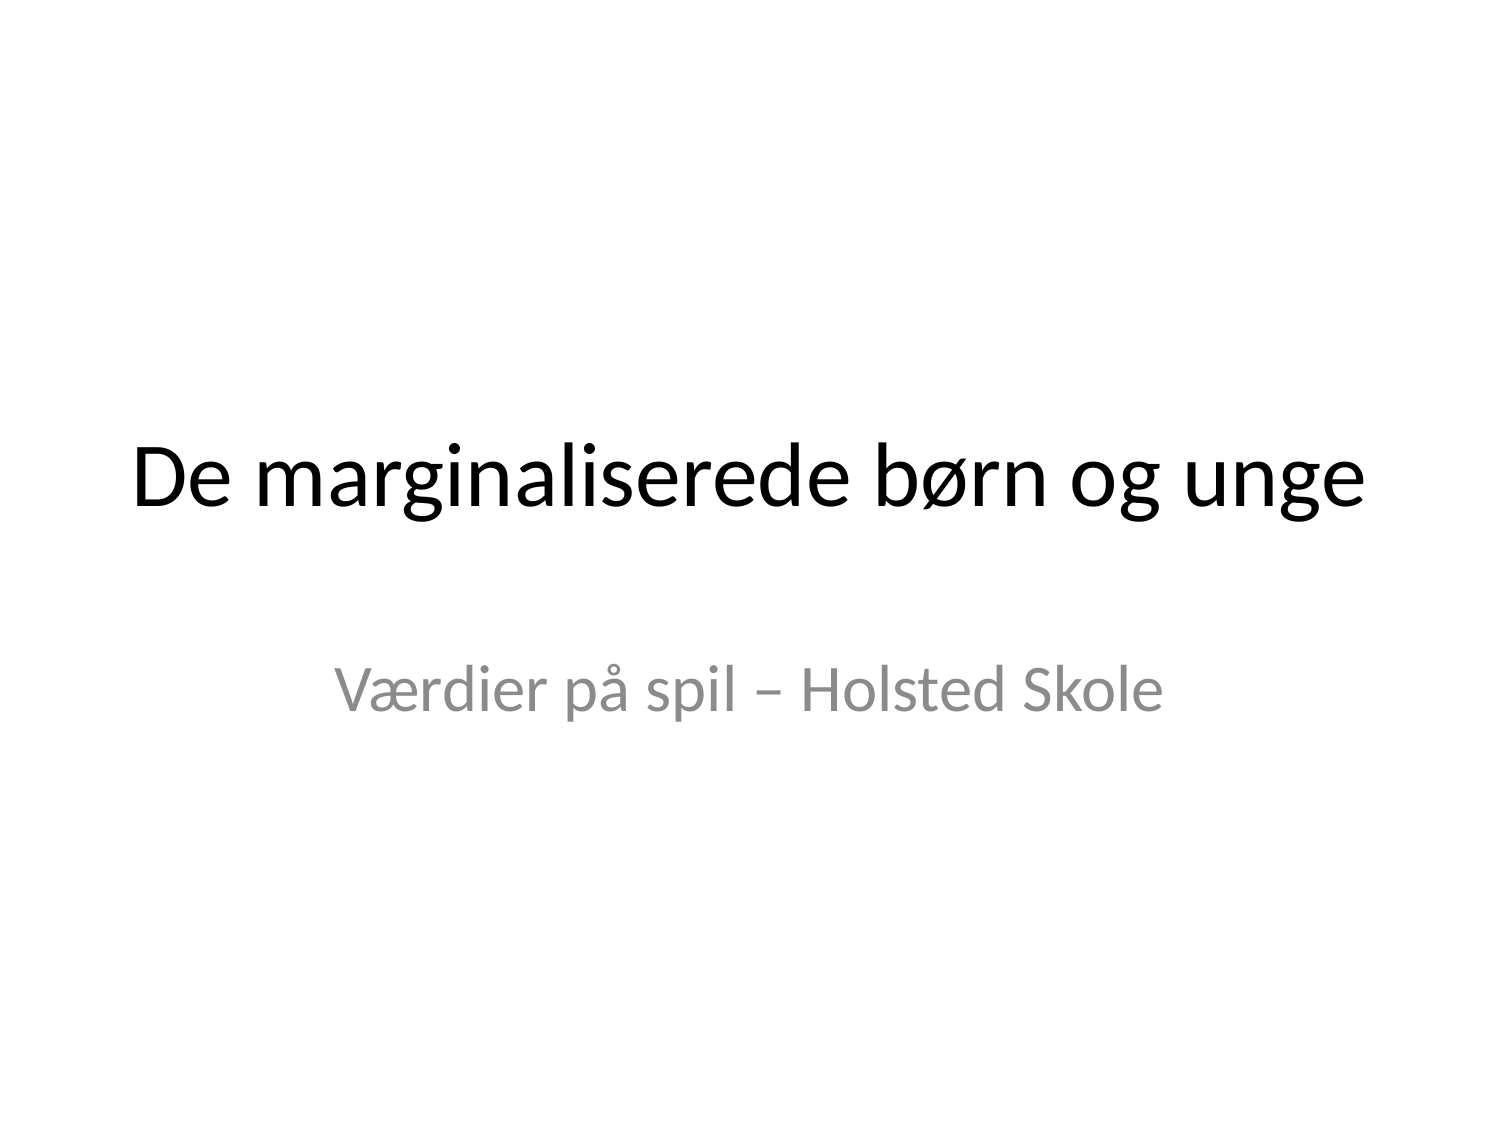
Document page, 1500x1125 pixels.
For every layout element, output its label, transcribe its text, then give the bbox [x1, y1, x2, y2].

subtitle Værdier på spil – Holsted Skole [225, 637, 1275, 925]
title De marginaliserede børn og unge [112, 349, 1388, 591]
